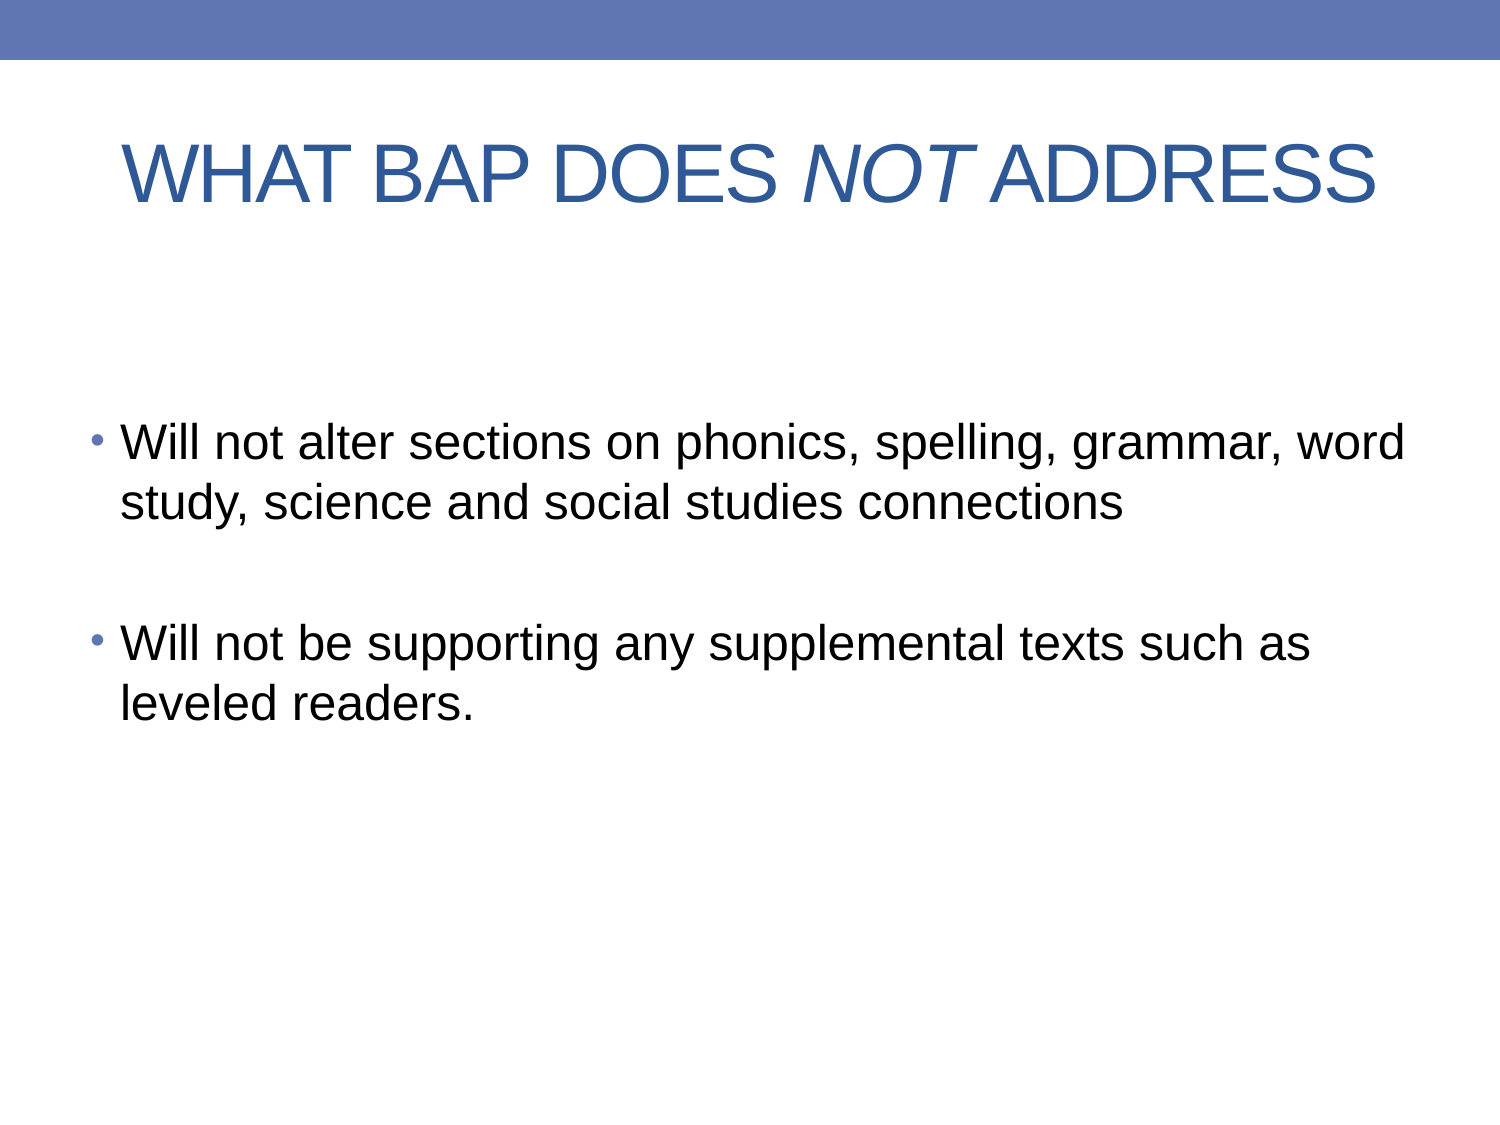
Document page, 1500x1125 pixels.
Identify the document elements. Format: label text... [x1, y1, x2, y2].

title WHAT BAP DOES NOT ADDRESS [75, 87, 1425, 250]
list Will not alter sections on phonics, spelling, grammar, word study, science and social studies connections Will not be supporting any supplemental texts such as leveled readers. [75, 262, 1425, 1063]
